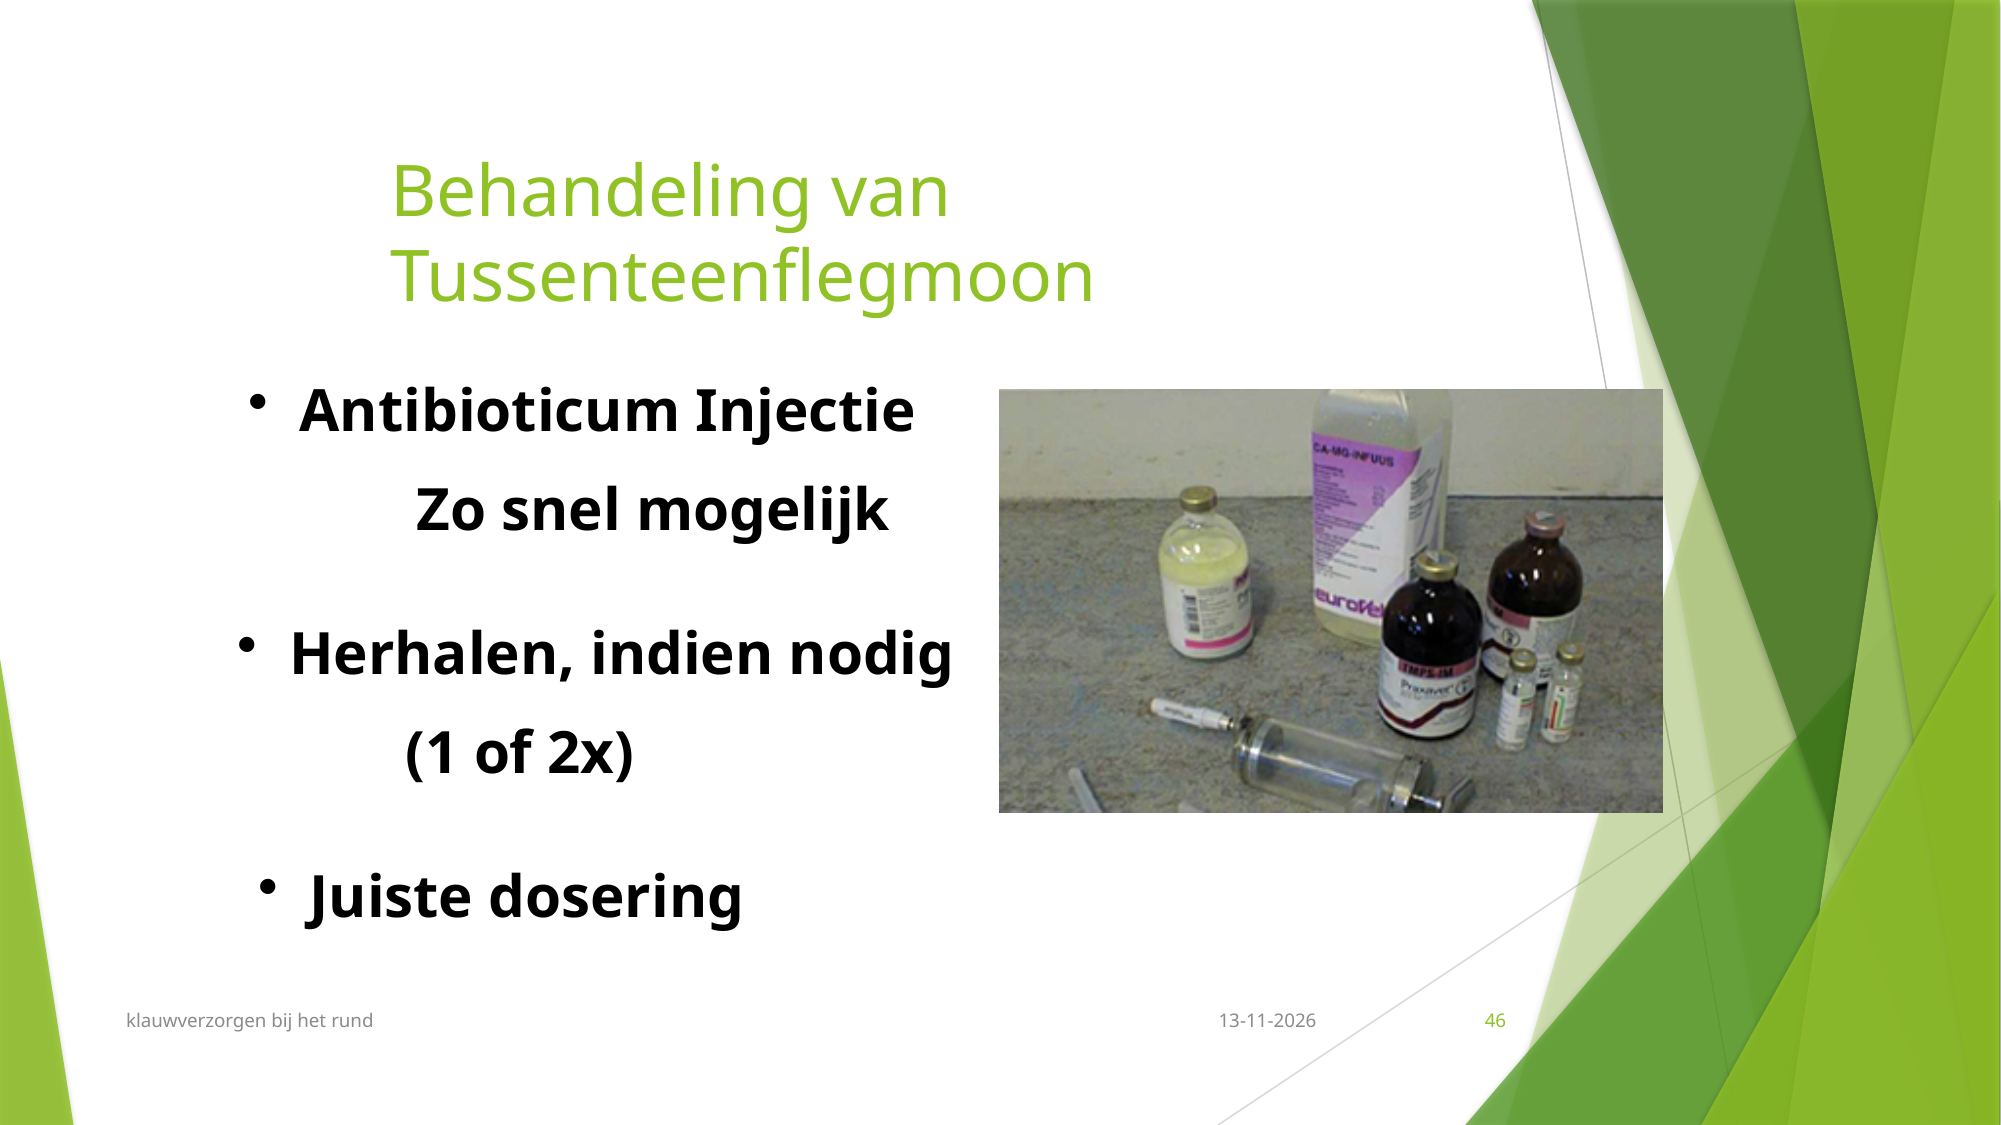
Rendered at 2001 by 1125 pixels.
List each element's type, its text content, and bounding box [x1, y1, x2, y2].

text_box Juiste dosering [243, 851, 1332, 937]
slide_number 46 [1409, 991, 1522, 1051]
picture [999, 389, 1663, 813]
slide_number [1181, 991, 1332, 1051]
text_box Herhalen, indien nodig (1 of 2x) [223, 608, 994, 793]
title Behandeling van Tussenteenflegmoon [375, 137, 1650, 325]
footer klauwverzorgen bij het rund [111, 991, 1145, 1051]
text_box Antibioticum Injectie Zo snel mogelijk [233, 365, 1022, 550]
